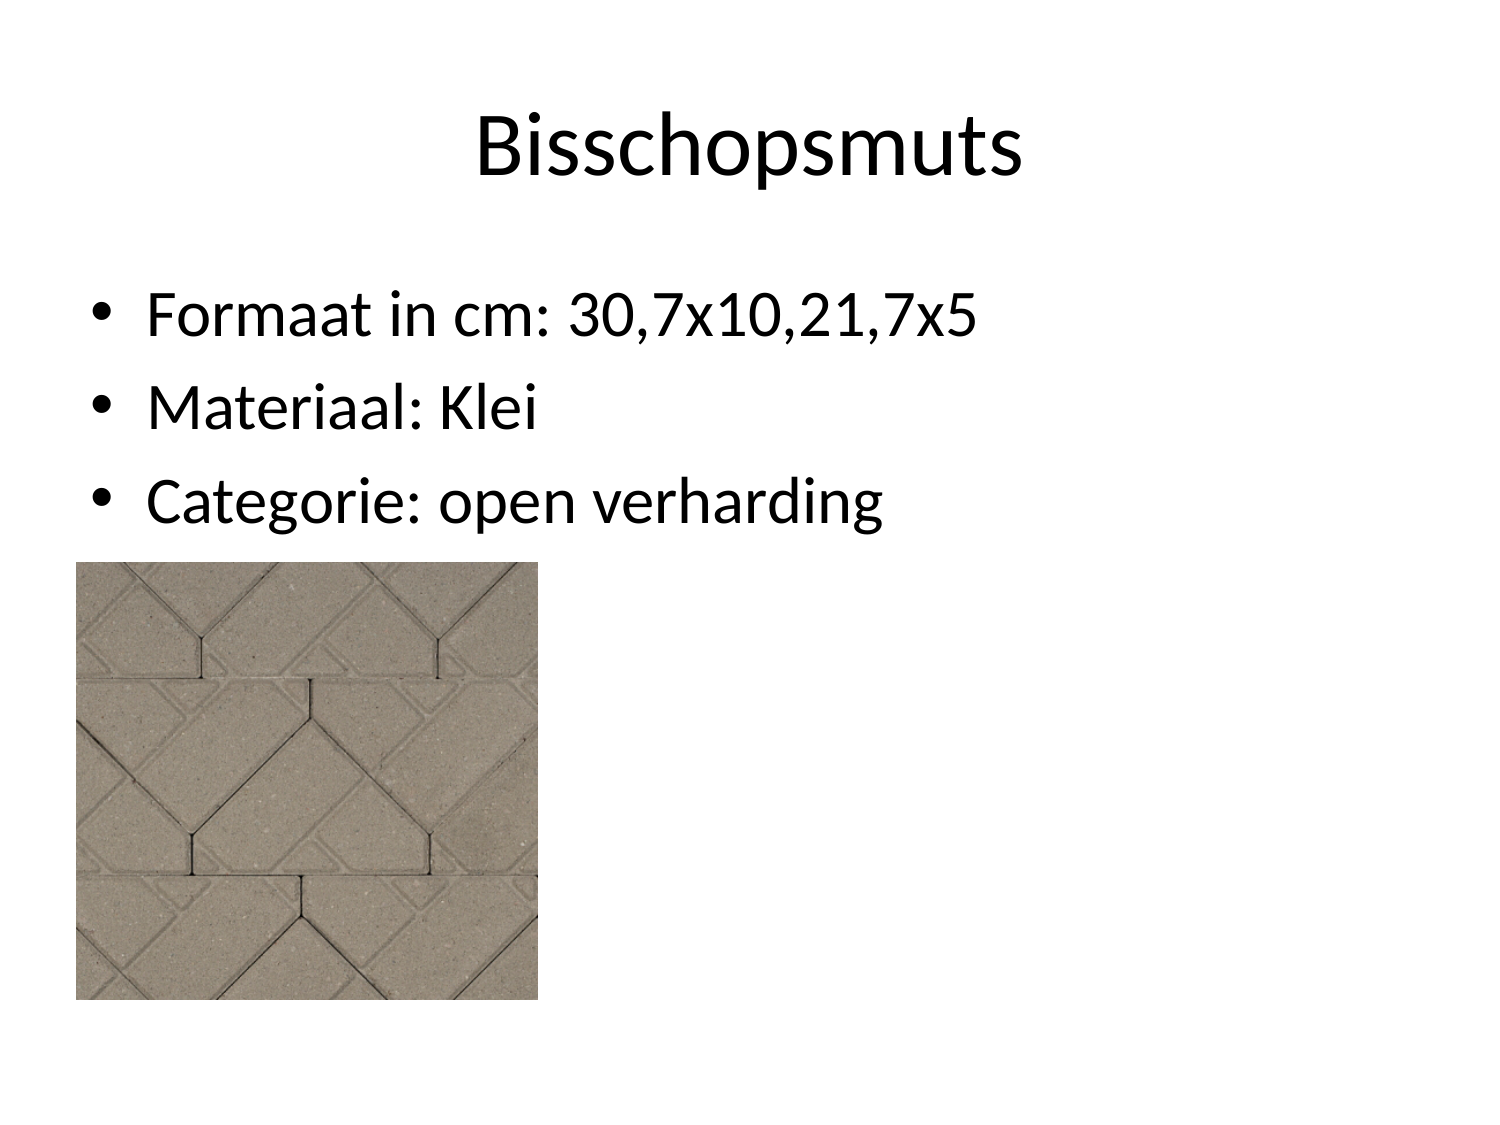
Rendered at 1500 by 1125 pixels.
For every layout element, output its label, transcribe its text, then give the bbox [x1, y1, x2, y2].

picture [76, 562, 538, 1000]
title Bisschopsmuts [75, 45, 1425, 233]
list Formaat in cm: 30,7x10,21,7x5 Materiaal: Klei Categorie: open verharding [75, 262, 1425, 1005]
